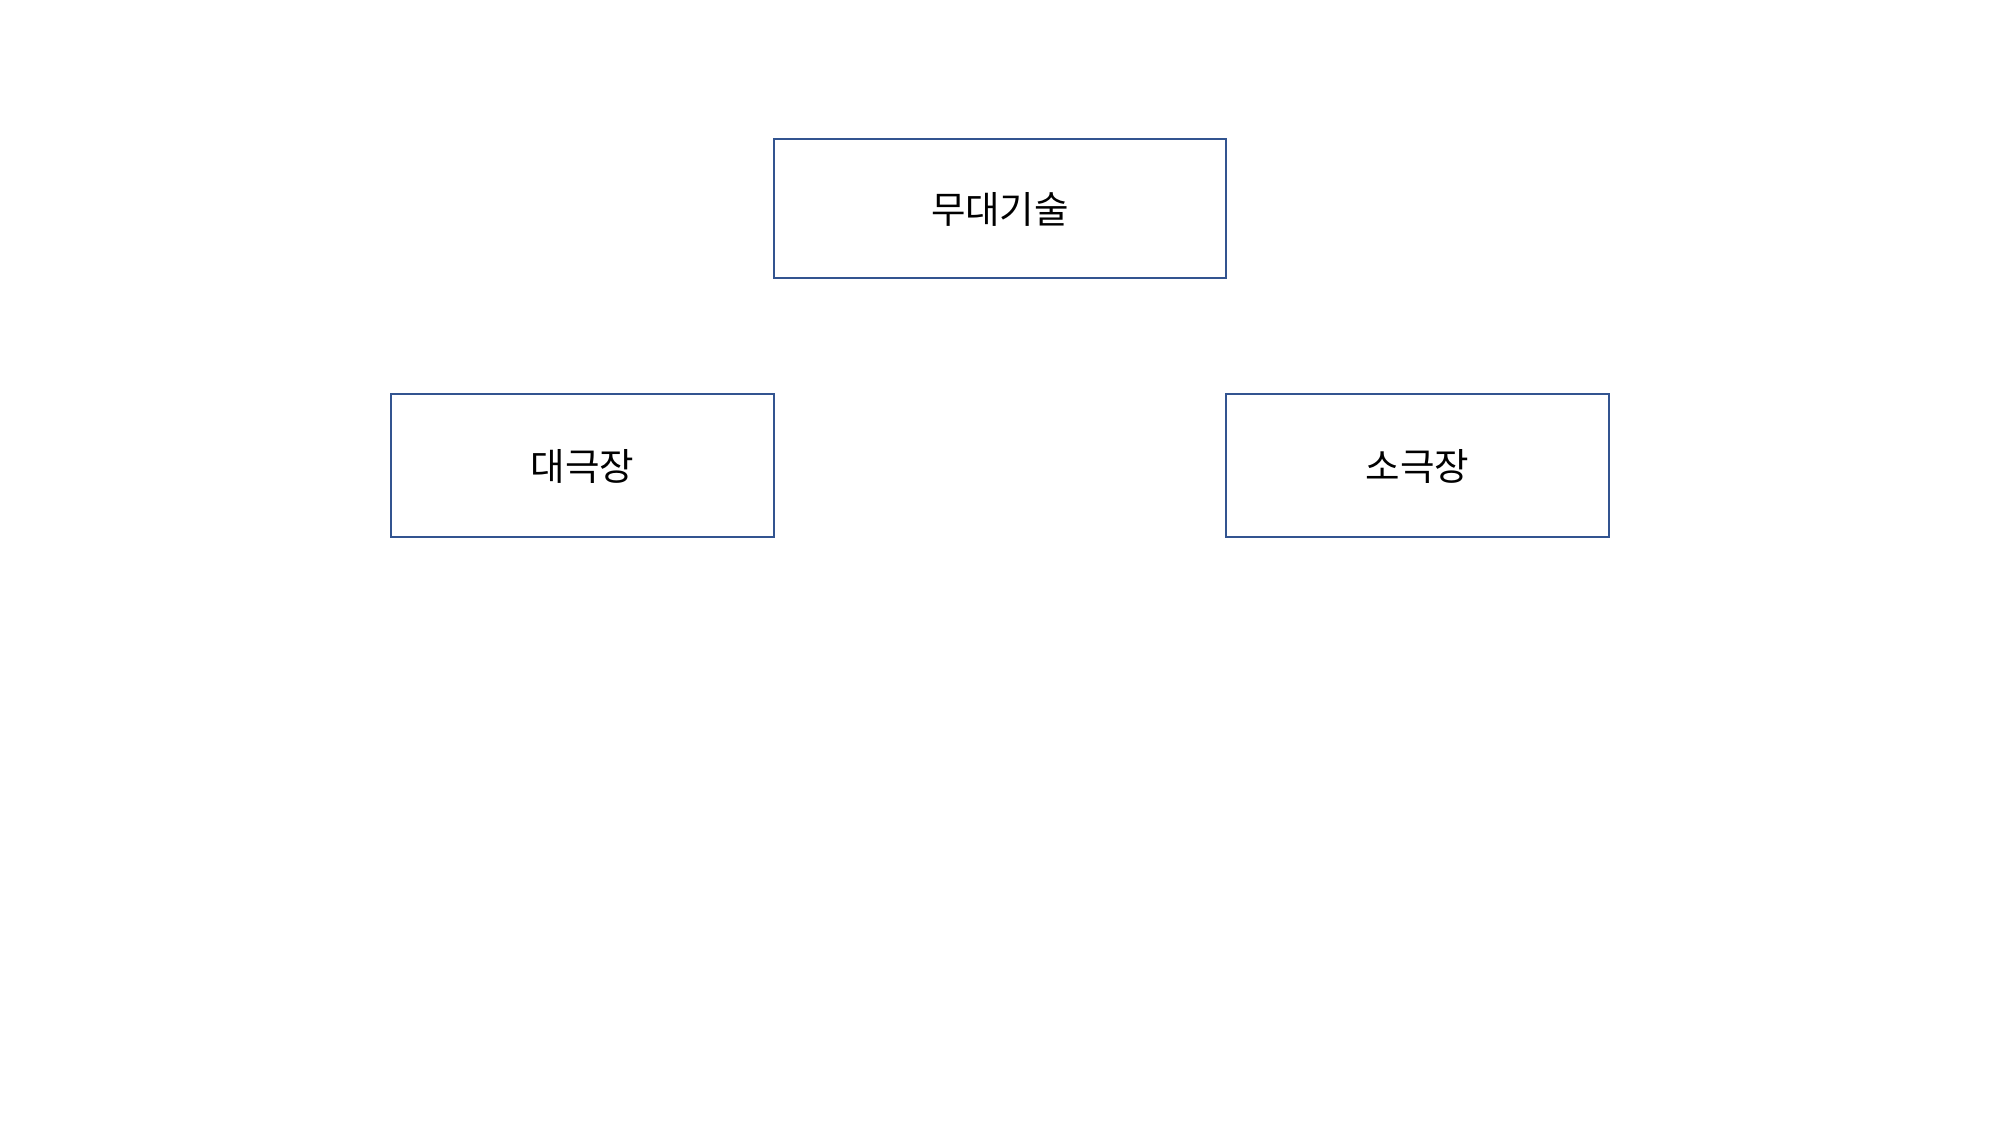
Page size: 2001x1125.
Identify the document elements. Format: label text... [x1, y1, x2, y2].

text_box 대극장 [390, 393, 775, 538]
text_box 무대기술 [773, 138, 1227, 279]
text_box 소극장 [1225, 393, 1610, 538]
